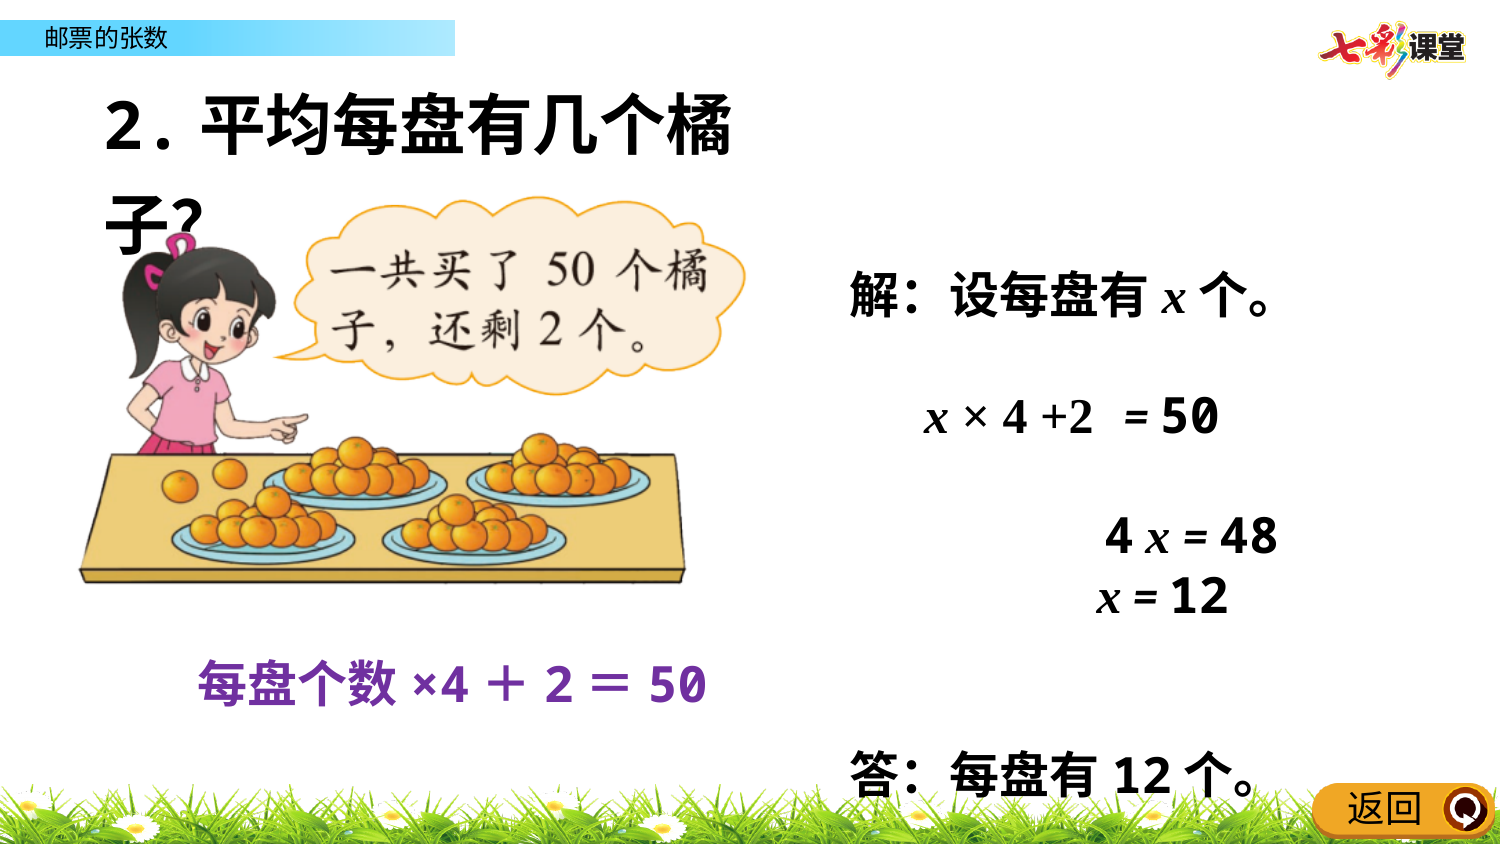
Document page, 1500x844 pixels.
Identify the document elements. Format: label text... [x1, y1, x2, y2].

picture [1316, 20, 1468, 80]
picture [48, 175, 751, 586]
text_box 每盘个数×4＋2＝50 [183, 644, 773, 720]
text_box 解：设每盘有x个。 x × 4 +2 = 50 4 x = 48 x = 12 答：每盘有12个。 [789, 256, 1451, 812]
picture [1391, 812, 1416, 820]
text_box 2.平均每盘有几个橘子？ [88, 55, 798, 271]
picture [0, 783, 1500, 844]
